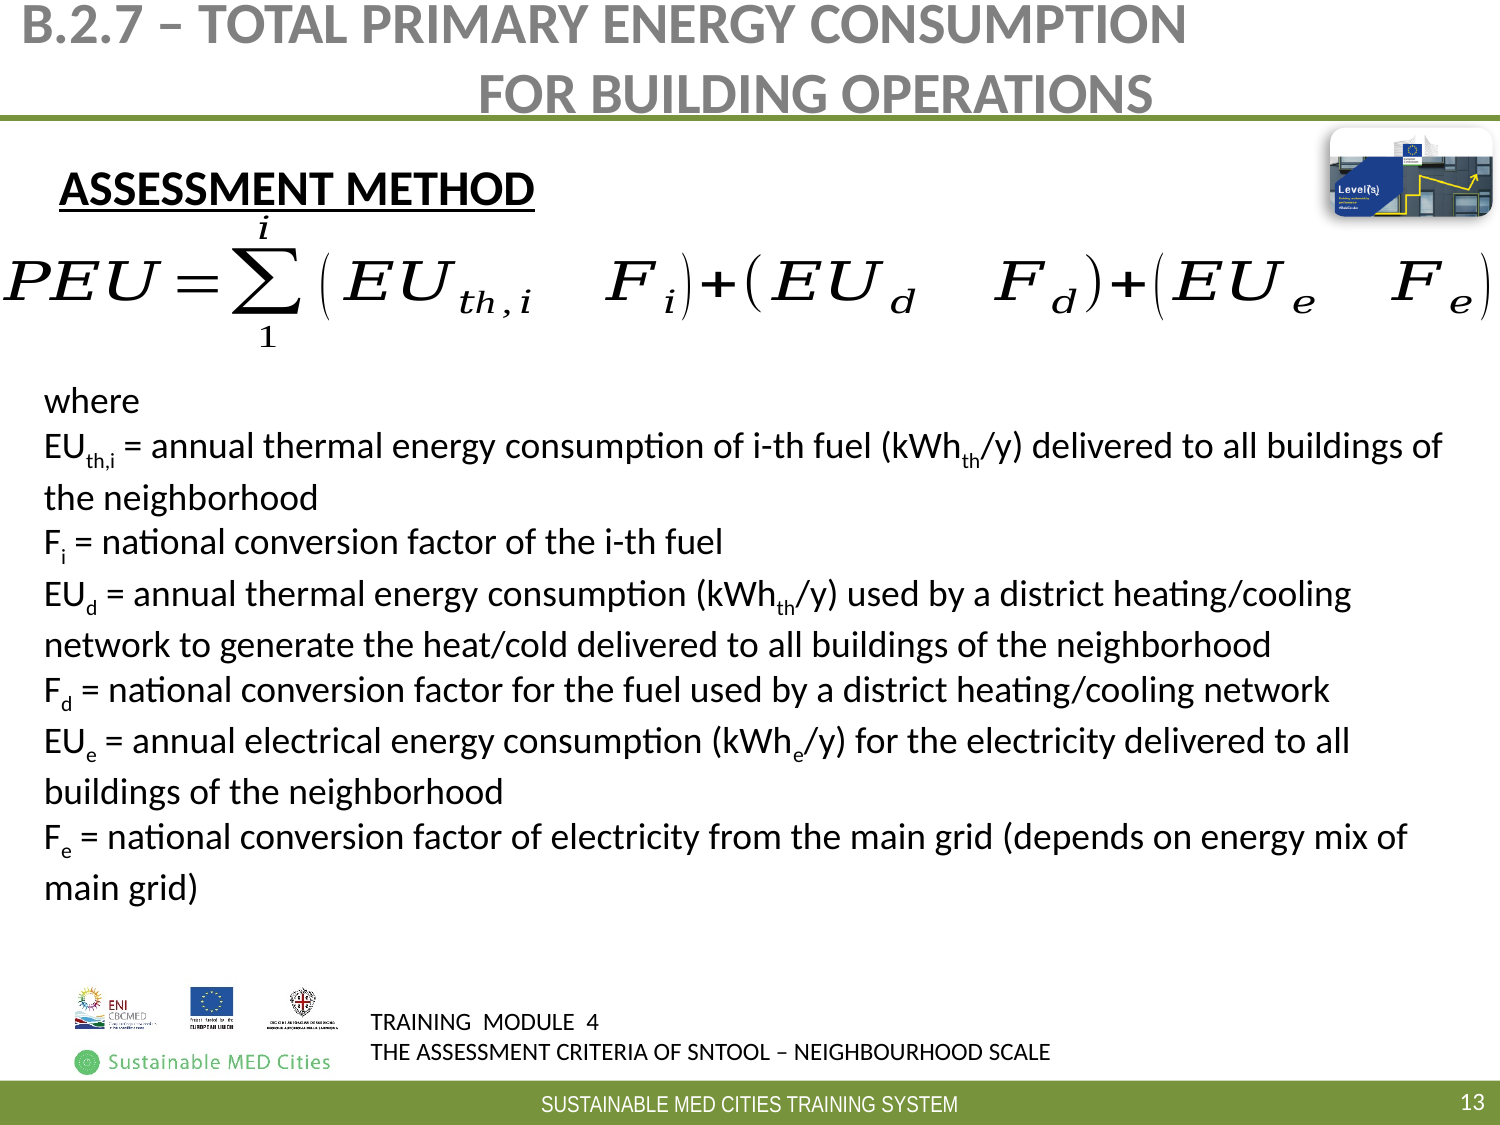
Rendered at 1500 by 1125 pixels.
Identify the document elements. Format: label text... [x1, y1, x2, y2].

text_box where EUth,i = annual thermal energy consumption of i-th fuel (kWhth/y) delivered to all buildings of the neighborhood Fi = national conversion factor of the i-th fuel EUd = annual thermal energy consumption (kWhth/y) used by a district heating/cooling network to generate the heat/cold delivered to all buildings of the neighborhood Fd = national conversion factor for the fuel used by a district heating/cooling network EUe = annual electrical energy consumption (kWhe/y) for the electricity delivered to all buildings of the neighborhood Fe = national conversion factor of electricity from the main grid (depends on energy mix of main grid) [28, 369, 1500, 916]
slide_number 13 [1149, 1078, 1500, 1123]
text_box ASSESSMENT METHOD [43, 147, 1331, 235]
picture [1329, 127, 1493, 217]
title B.2.7 – TOTAL PRIMARY ENERGY CONSUMPTION FOR BUILDING OPERATIONS [0, 0, 1500, 113]
picture [62, 978, 356, 1080]
